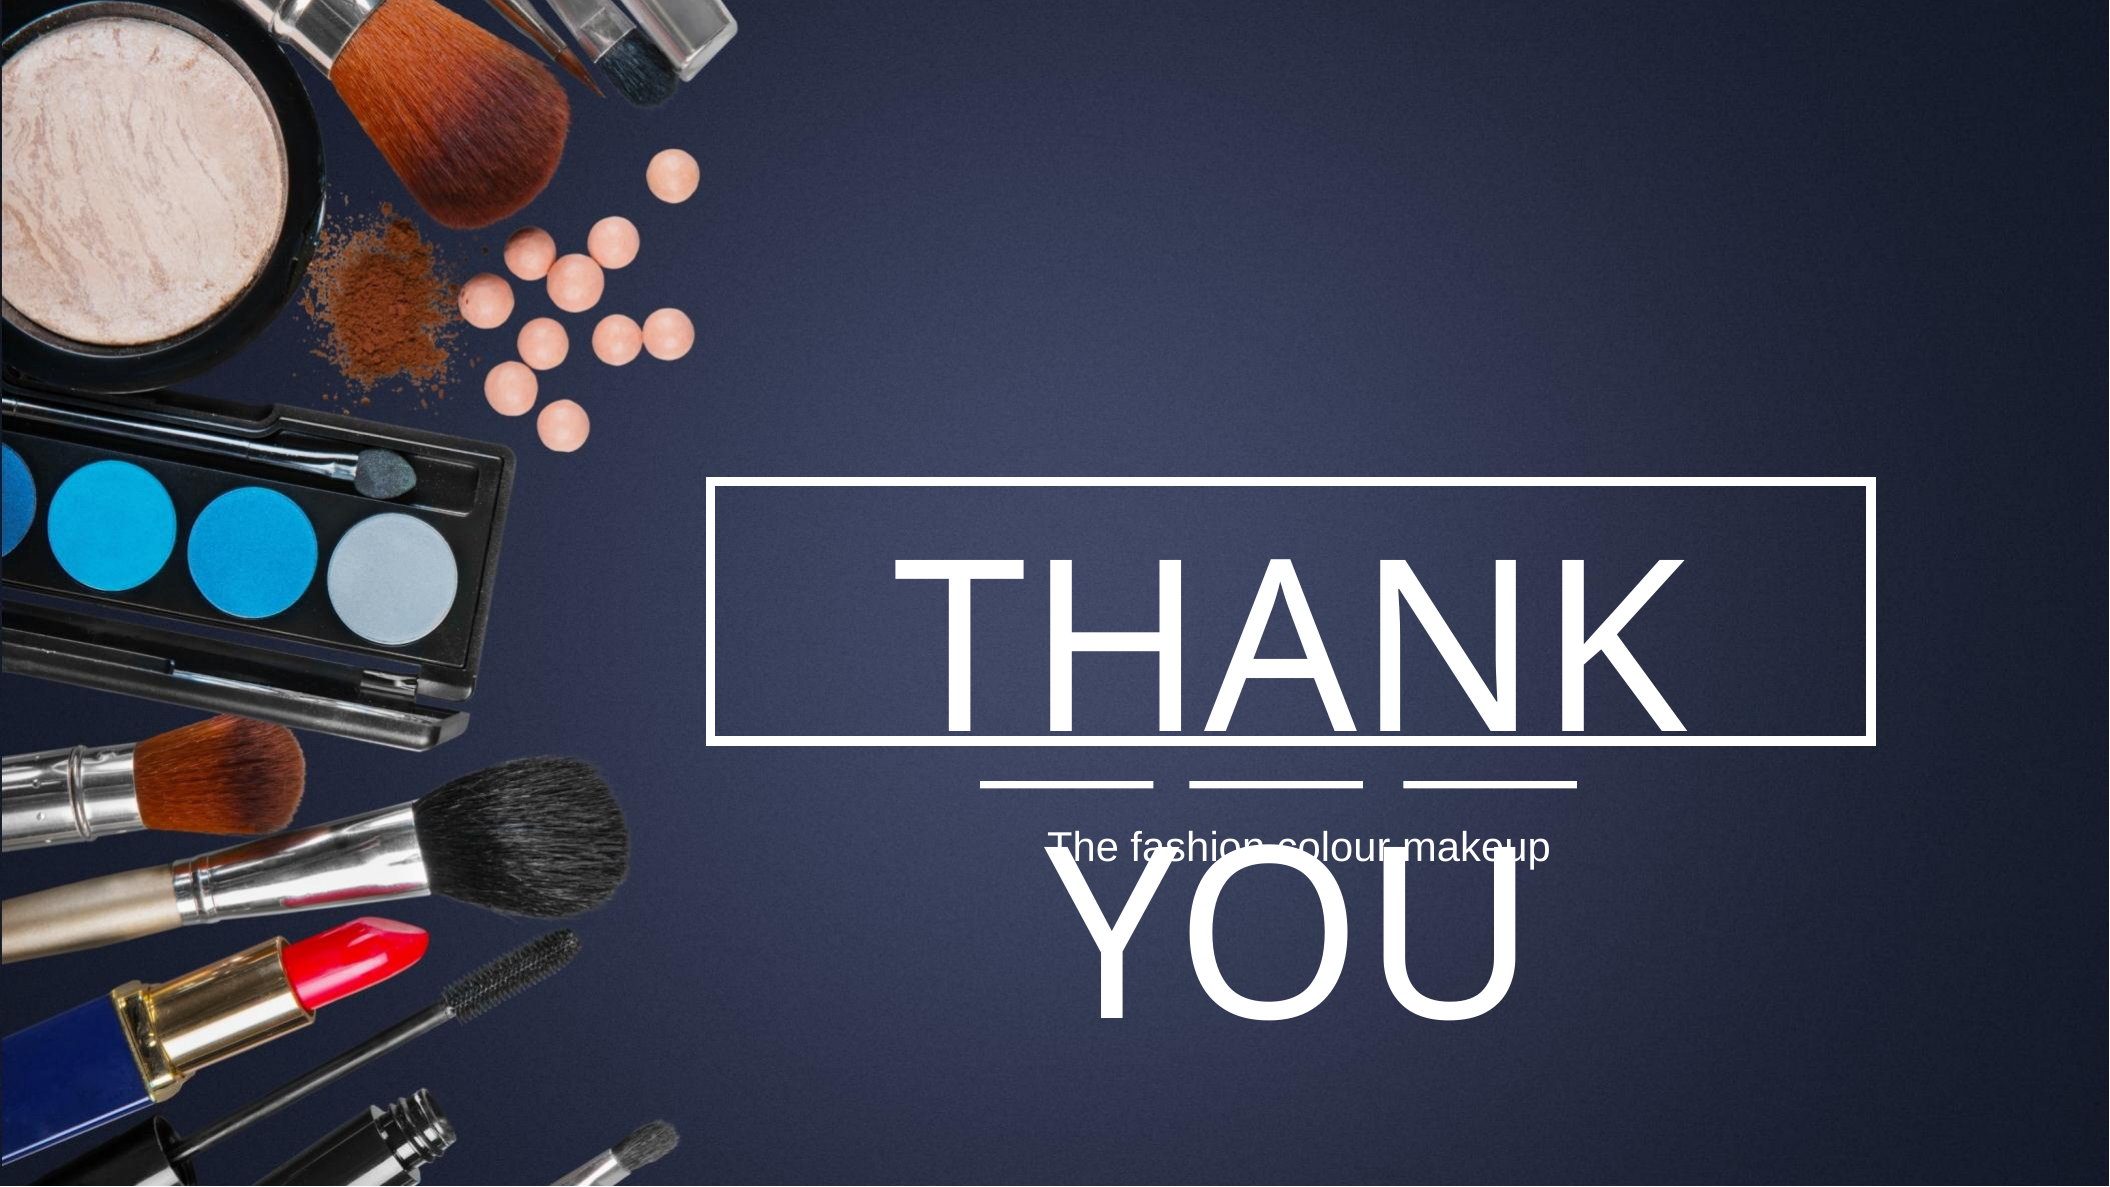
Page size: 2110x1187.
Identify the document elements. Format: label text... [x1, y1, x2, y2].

text_box [0, 0, 2110, 1187]
text_box [979, 780, 1154, 789]
text_box The fashion colour makeup [933, 812, 1666, 877]
text_box [710, 480, 1872, 742]
text_box [1188, 780, 1364, 789]
text_box thank you [712, 742, 1870, 1074]
text_box [1402, 780, 1578, 789]
